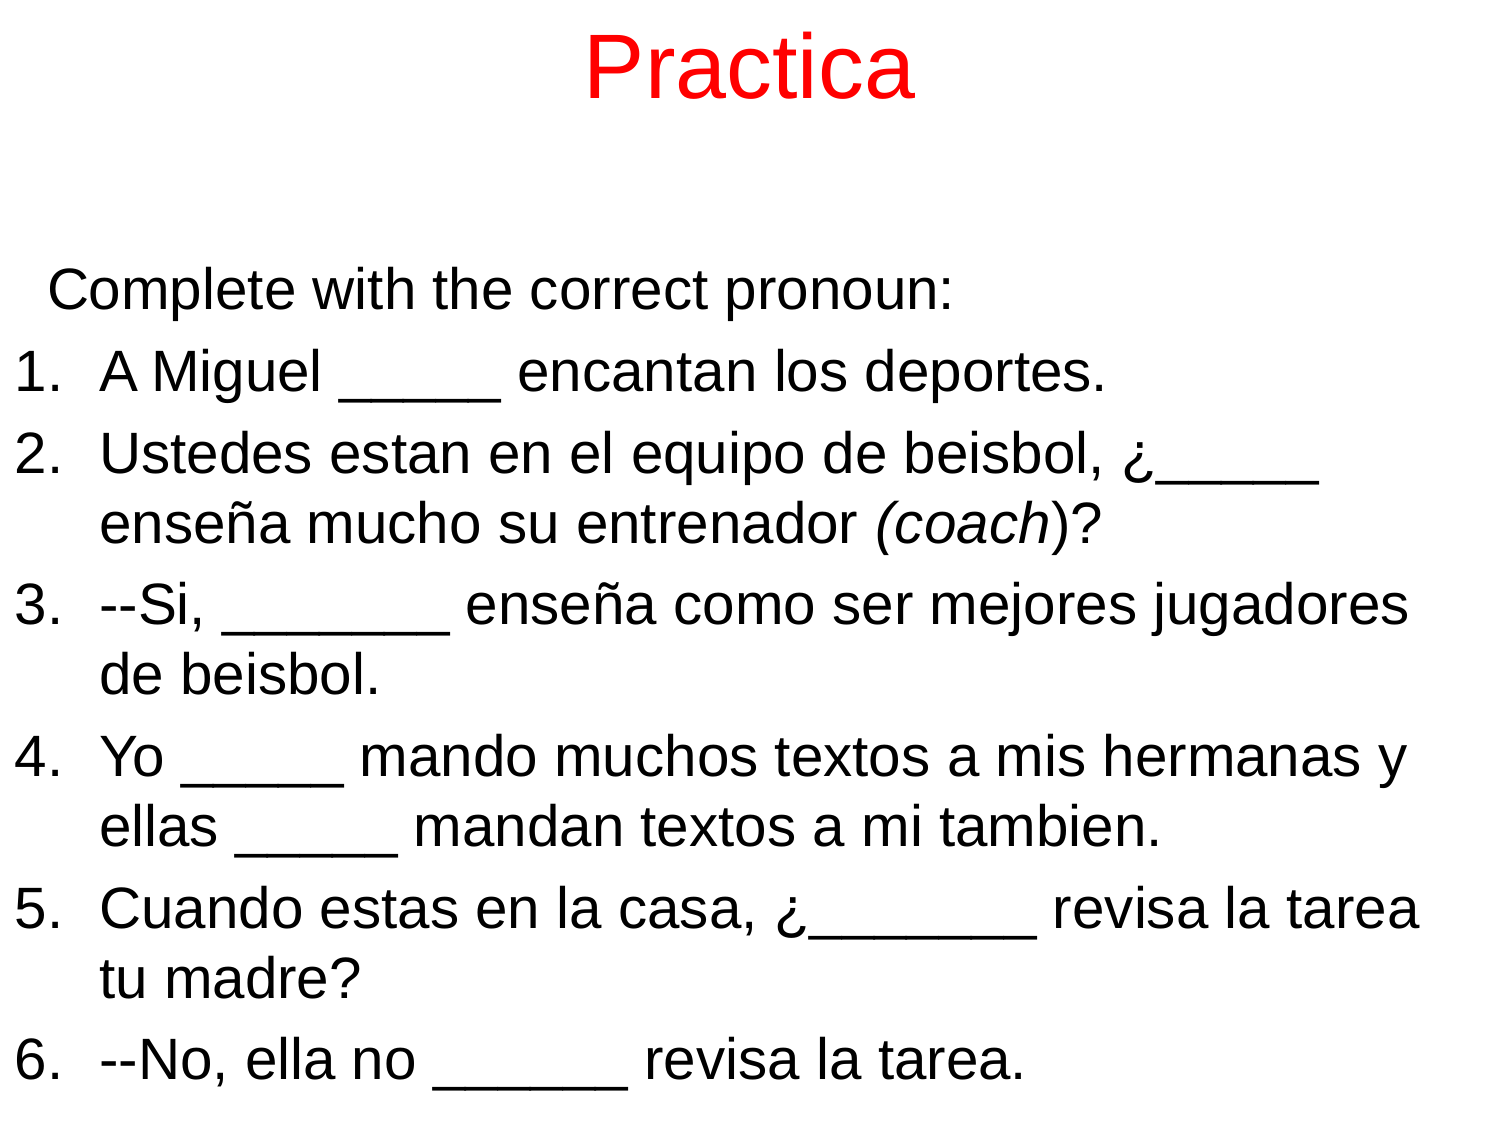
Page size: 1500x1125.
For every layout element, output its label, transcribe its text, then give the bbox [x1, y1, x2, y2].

text_box Practica [74, 0, 1425, 162]
text_box Complete with the correct pronoun: A Miguel _____ encantan los deportes. Ustedes estan en el equipo de beisbol, ¿_____ enseña mucho su entrenador (coach)? --Si, _______ enseña como ser mejores jugadores de beisbol. Yo _____ mando muchos textos a mis hermanas y ellas _____ mandan textos a mi tambien. Cuando estas en la casa, ¿_______ revisa la tarea tu madre? --No, ella no ______ revisa la tarea. [0, 162, 1500, 1063]
